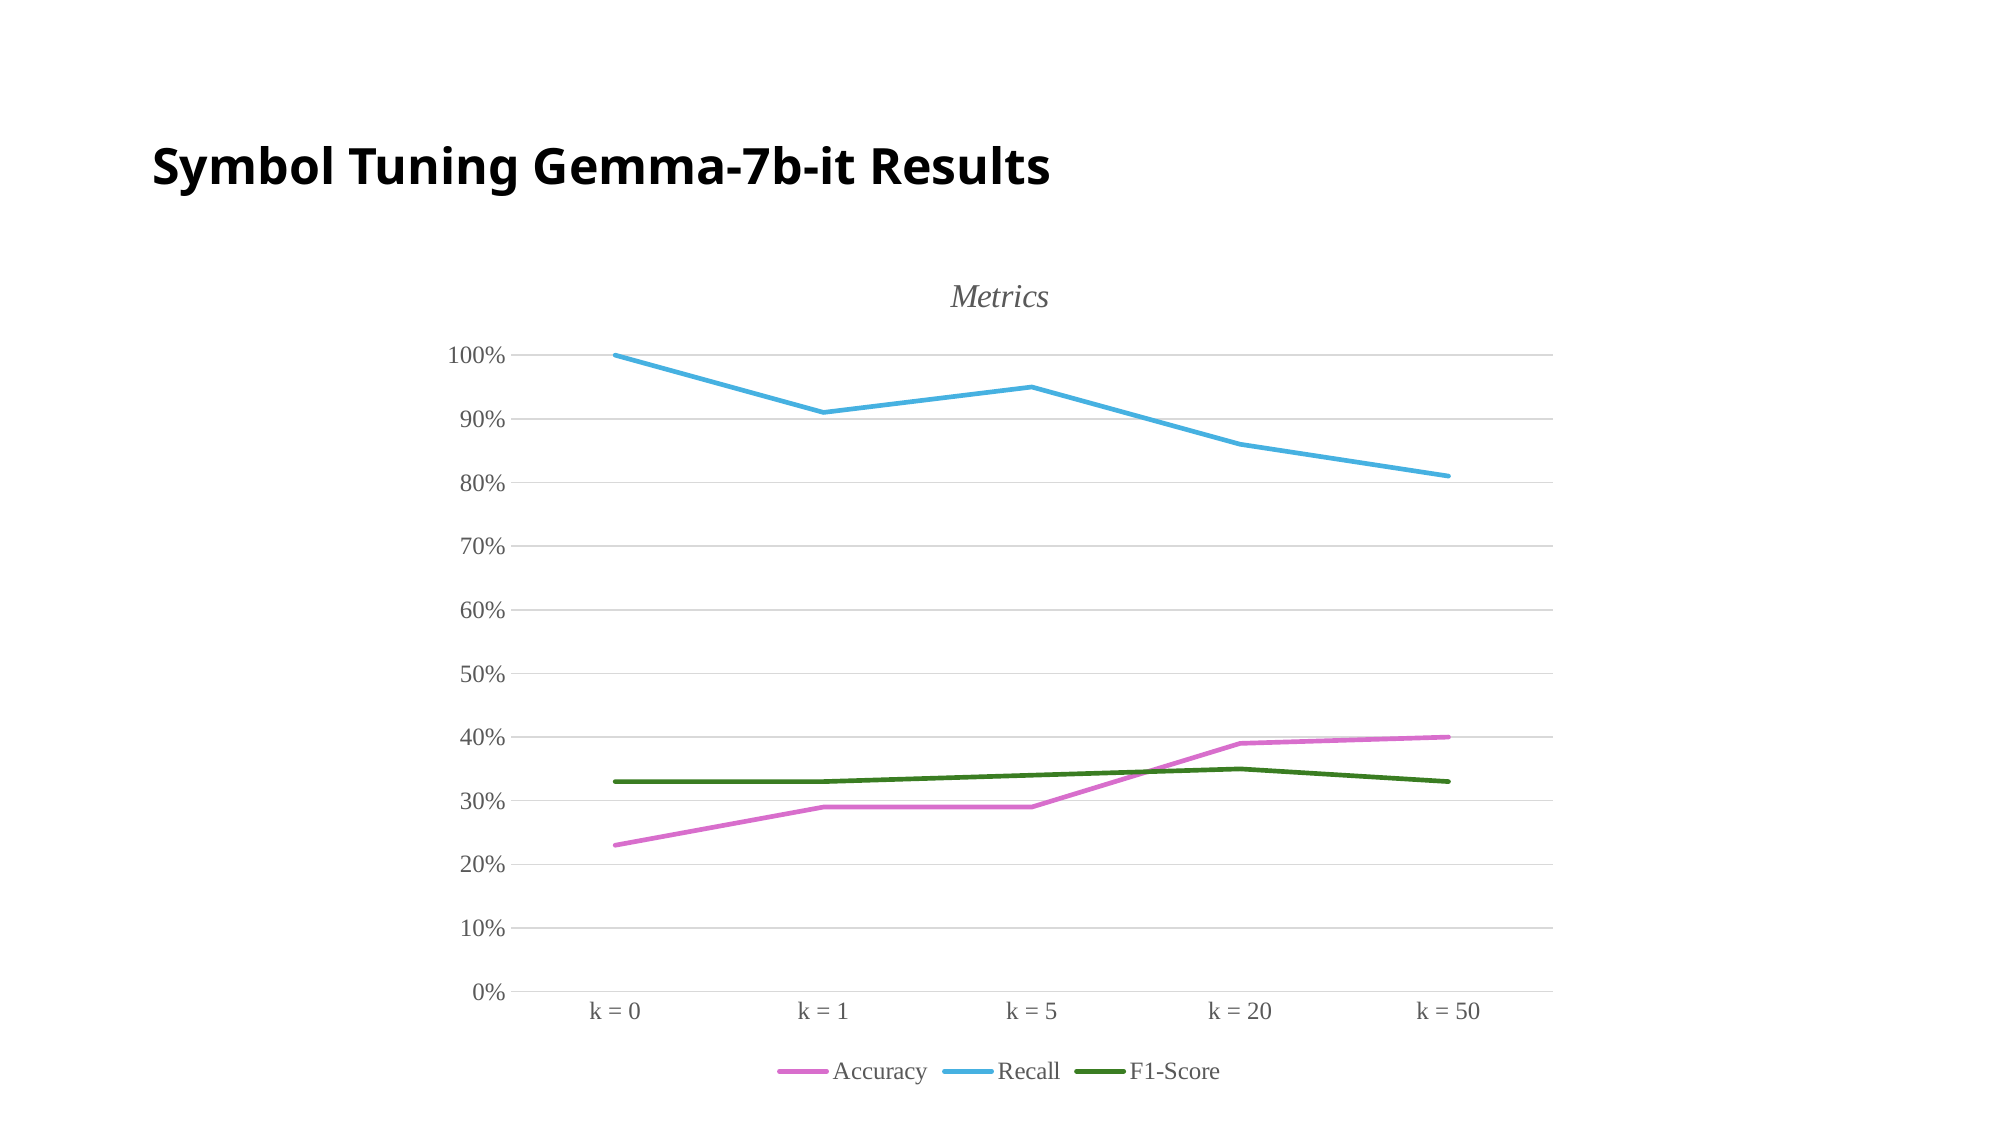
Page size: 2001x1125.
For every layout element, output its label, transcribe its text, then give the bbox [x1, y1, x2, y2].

chart [423, 241, 1577, 1092]
title Symbol Tuning Gemma-7b-it Results [137, 59, 1863, 278]
